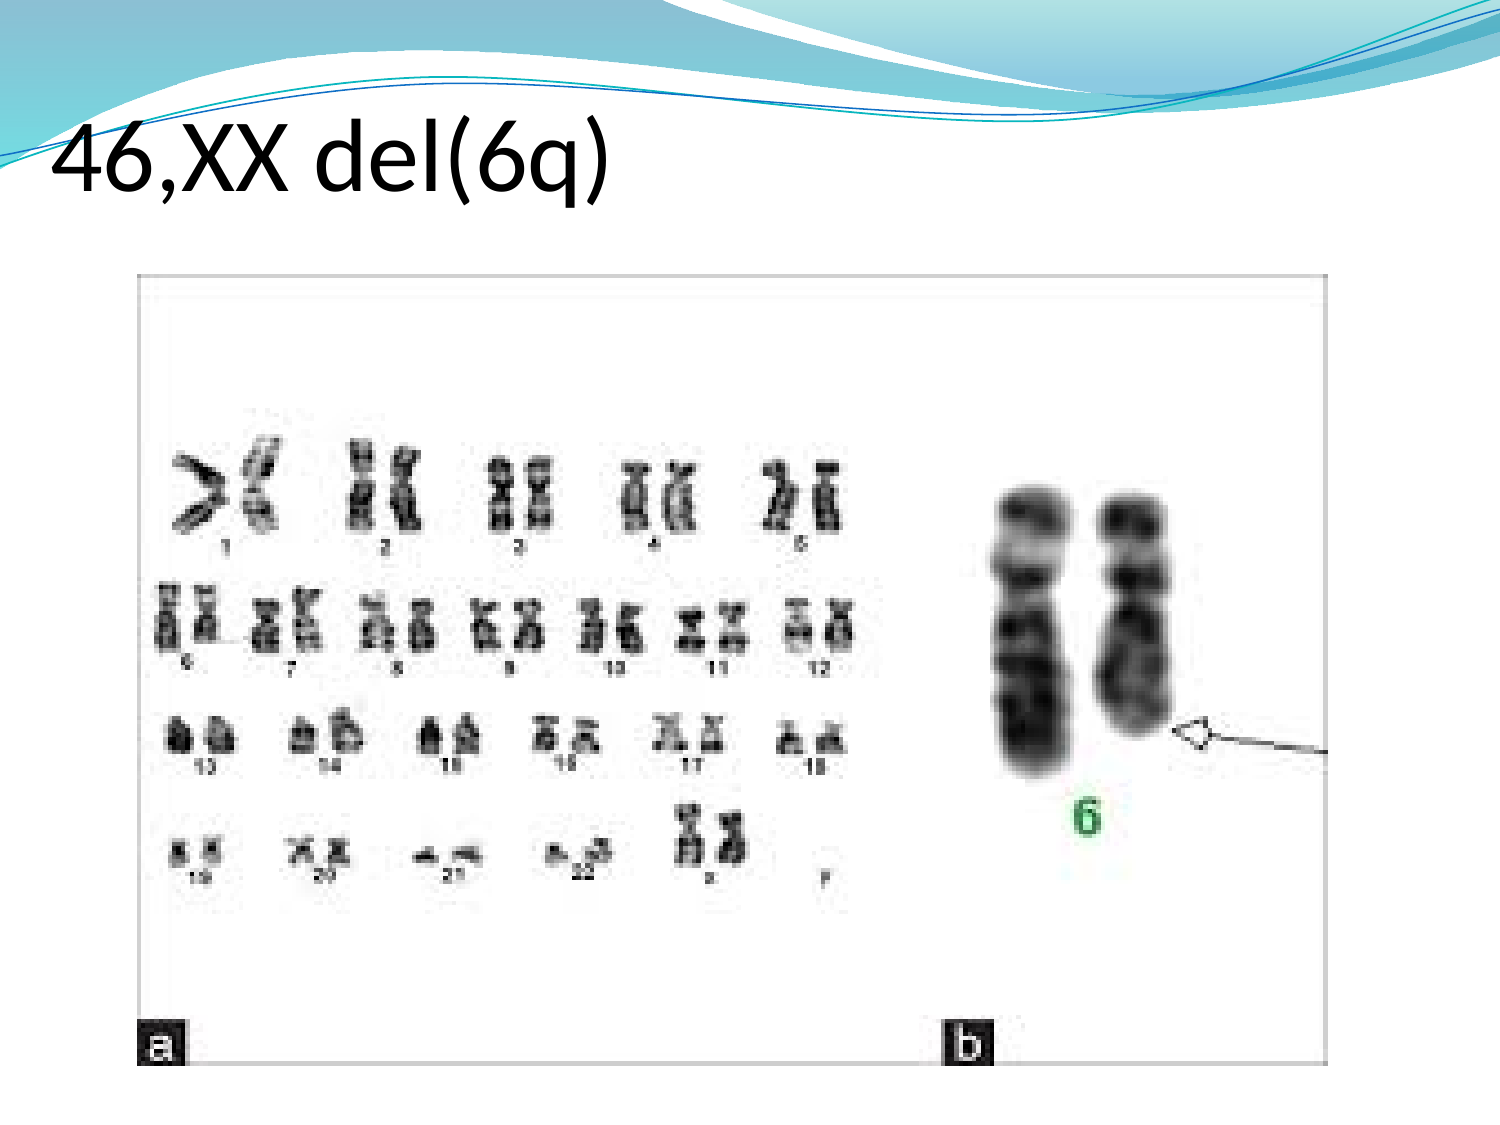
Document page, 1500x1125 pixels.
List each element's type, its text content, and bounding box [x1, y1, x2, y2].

title 46,XX del(6q) [49, 24, 1401, 213]
picture [137, 274, 1328, 1067]
